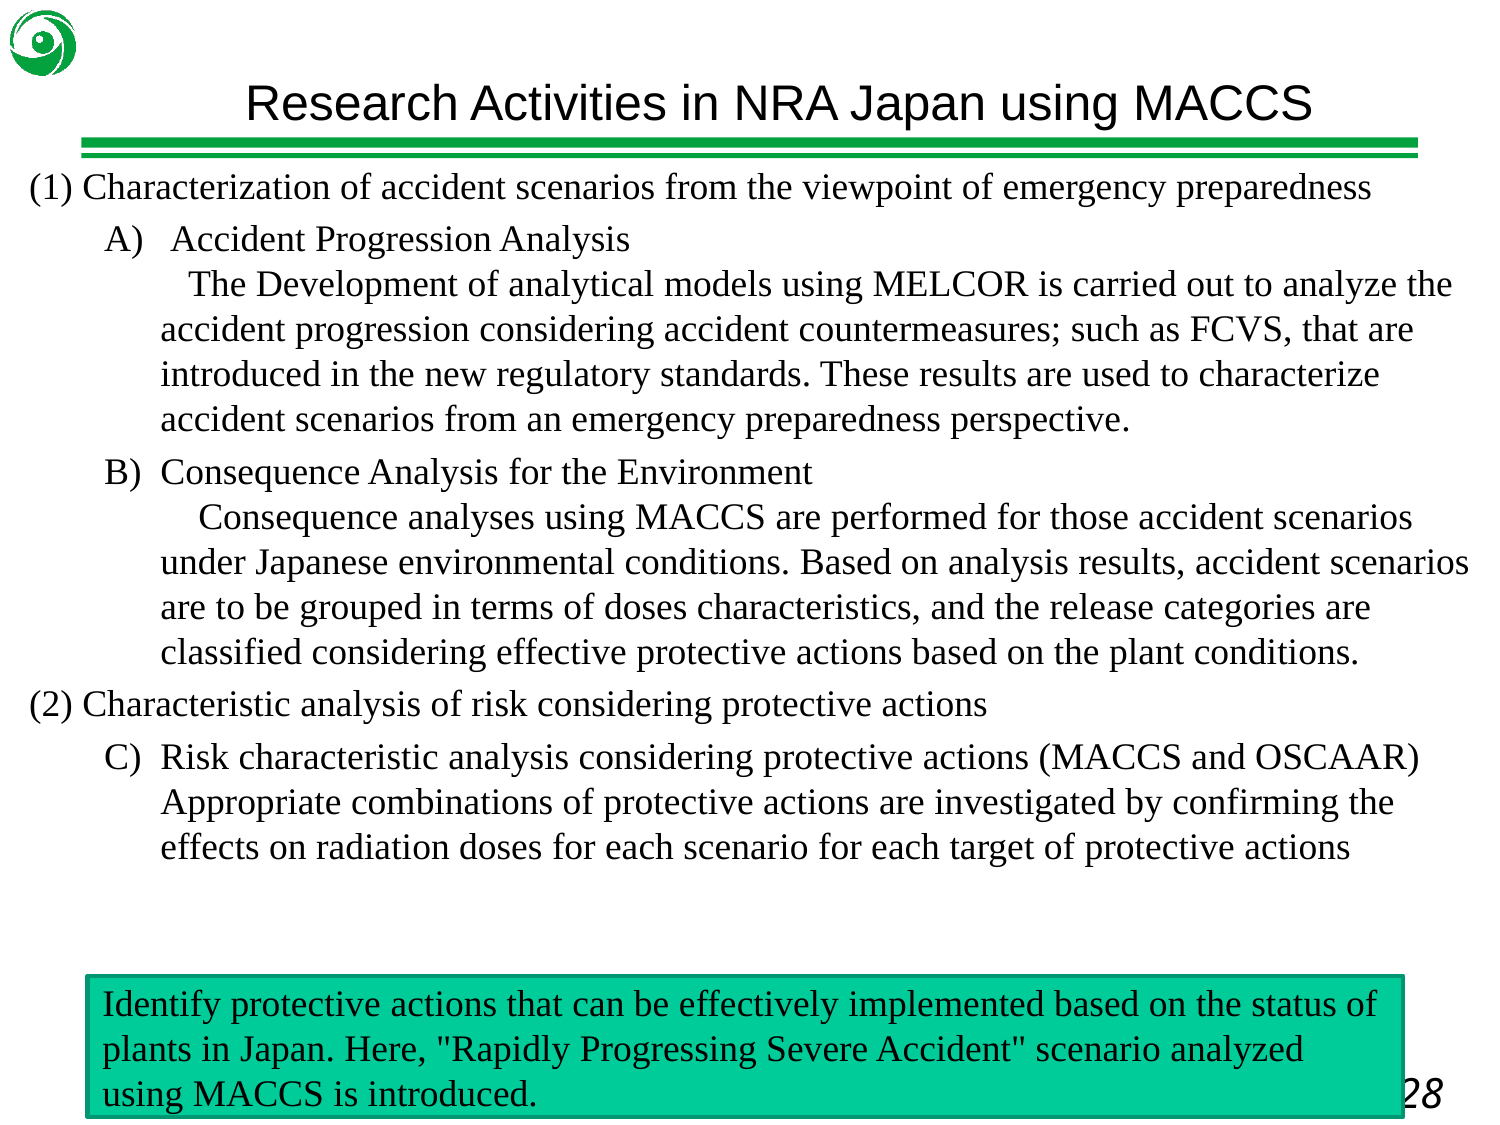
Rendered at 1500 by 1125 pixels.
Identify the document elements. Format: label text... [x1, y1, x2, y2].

picture [0, 0, 88, 88]
title Research Activities in NRA Japan using MACCS [87, 42, 1472, 138]
text_box Identify protective actions that can be effectively implemented based on the status of plants in Japan. Here, "Rapidly Progressing Severe Accident" scenario analyzed using MACCS is introduced. [85, 974, 1405, 1119]
list (1) Characterization of accident scenarios from the viewpoint of emergency preparedness Accident Progression Analysis The Development of analytical models using MELCOR is carried out to analyze the accident progression considering accident countermeasures; such as FCVS, that are introduced in the new regulatory standards. These results are used to characterize accident scenarios from an emergency preparedness perspective. Consequence Analysis for the Environment Consequence analyses using MACCS are performed for those accident scenarios under Japanese environmental conditions. Based on analysis results, accident scenarios are to be grouped in terms of doses characteristics, and the release categories are classified considering effective protective actions based on the plant conditions. (2) Characteristic analysis of risk considering protective actions Risk characteristic analysis considering protective actions (MACCS and OSCAAR) Appropriate combinations of protective actions are investigated by confirming the effects on radiation doses for each scenario for each target of protective actions [14, 154, 1500, 1085]
